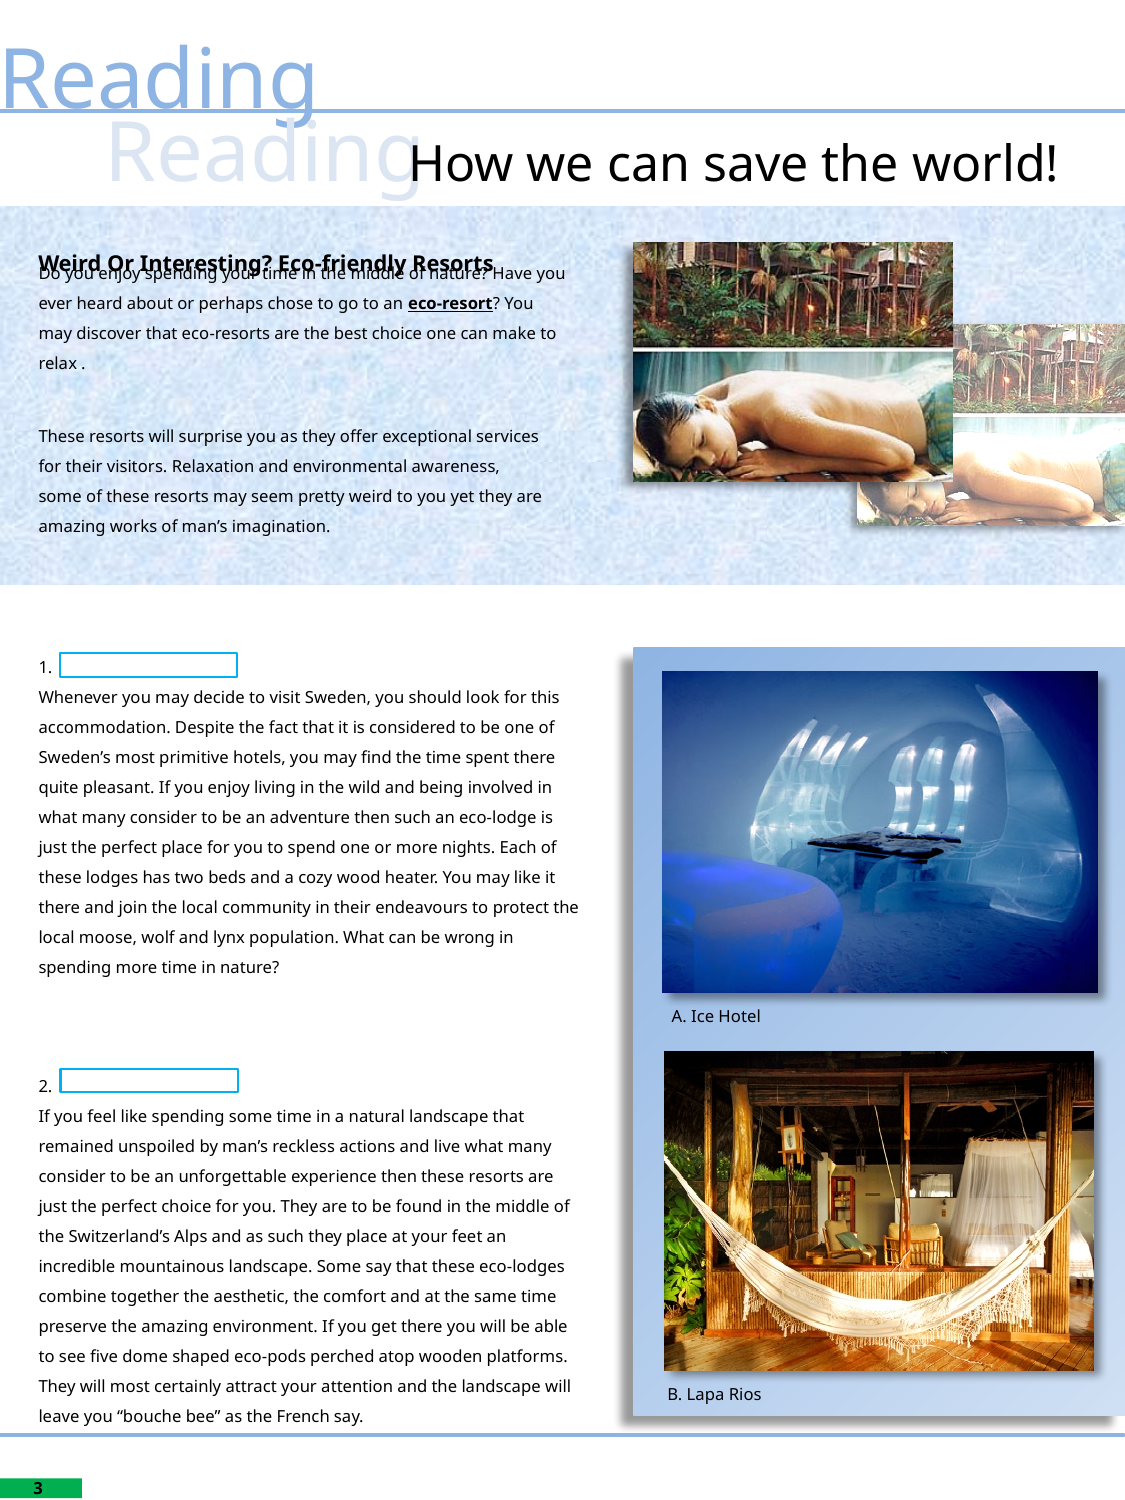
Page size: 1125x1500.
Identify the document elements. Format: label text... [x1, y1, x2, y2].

text_box A. Ice Hotel [656, 997, 777, 1033]
picture [662, 670, 1098, 993]
text_box [631, 646, 1125, 1417]
text_box [58, 1067, 240, 1095]
text_box B. Lapa Rios [652, 1375, 777, 1411]
text_box These resorts will surprise you as they offer exceptional services for their visitors. Relaxation and environmental awareness, some of these resorts may seem pretty weird to you yet they are amazing works of man’s imagination. [23, 408, 563, 543]
text_box Do you enjoy spending your time in the middle of nature? Have you ever heard about or perhaps chose to go to an eco-resort? You may discover that eco-resorts are the best choice one can make to relax .﻿﻿ [23, 245, 587, 560]
text_box [0, 215, 1125, 587]
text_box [0, 1470, 83, 1500]
picture [664, 1051, 1095, 1371]
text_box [0, 17, 1125, 207]
text_box 2. ( ) If you feel like spending some time in a natural landscape that remained unspoiled by man’s reckless actions and live what many consider to be an unforgettable experience then these resorts are just the perfect choice for you. They are to be found in the middle of the Switzerland’s Alps and as such they place at your feet an incredible mountainous landscape. Some say that these eco-lodges combine together the aesthetic, the comfort and at the same time preserve the amazing environment. If you get there you will be able to see five dome shaped eco-pods perched atop wooden platforms. They will most certainly attract your attention and the landscape will leave you “bouche bee” as the French say. [23, 1058, 598, 1433]
text_box [58, 651, 240, 679]
text_box 1. ( ) Whenever you may decide to visit Sweden, you should look for this accommodation. Despite the fact that it is considered to be one of Sweden’s most primitive hotels, you may find the time spent there quite pleasant. If you enjoy living in the wild and being involved in what many consider to be an adventure then such an eco-lodge is just the perfect place for you to spend one or more nights. Each of these lodges has two beds and a cozy wood heater. You may like it there and join the local community in their endeavours to protect the local moose, wolf and lynx population. What can be wrong in spending more time in nature? [23, 639, 598, 985]
picture [633, 241, 1125, 526]
